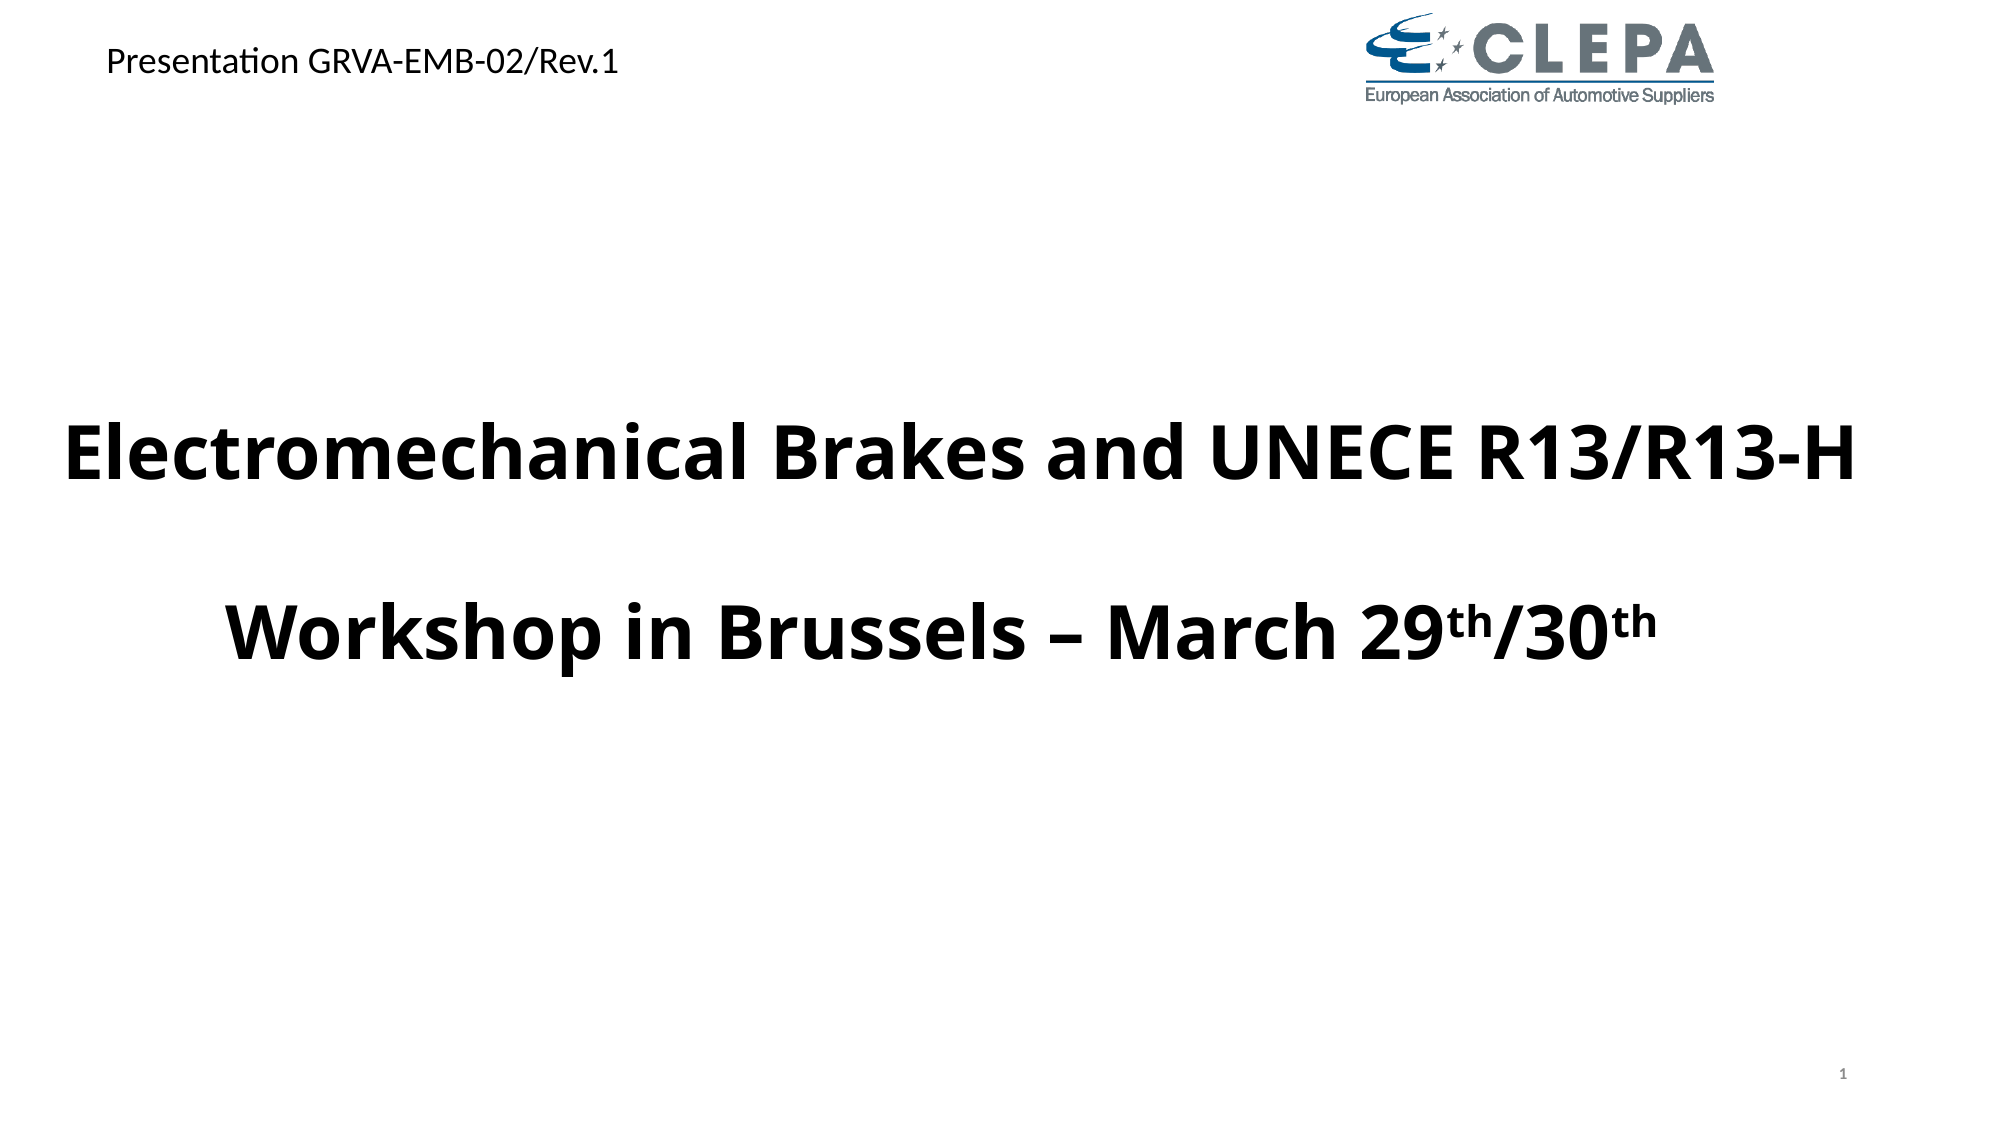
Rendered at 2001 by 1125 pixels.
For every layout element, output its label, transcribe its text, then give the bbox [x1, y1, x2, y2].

text_box Presentation GRVA-EMB-02/Rev.1 [91, 28, 635, 89]
picture [1366, 13, 1714, 105]
text_box Electromechanical Brakes and UNECE R13/R13-H Workshop in Brussels – March 29th/30th [47, 397, 1876, 682]
slide_number 1 [1412, 1042, 1863, 1103]
